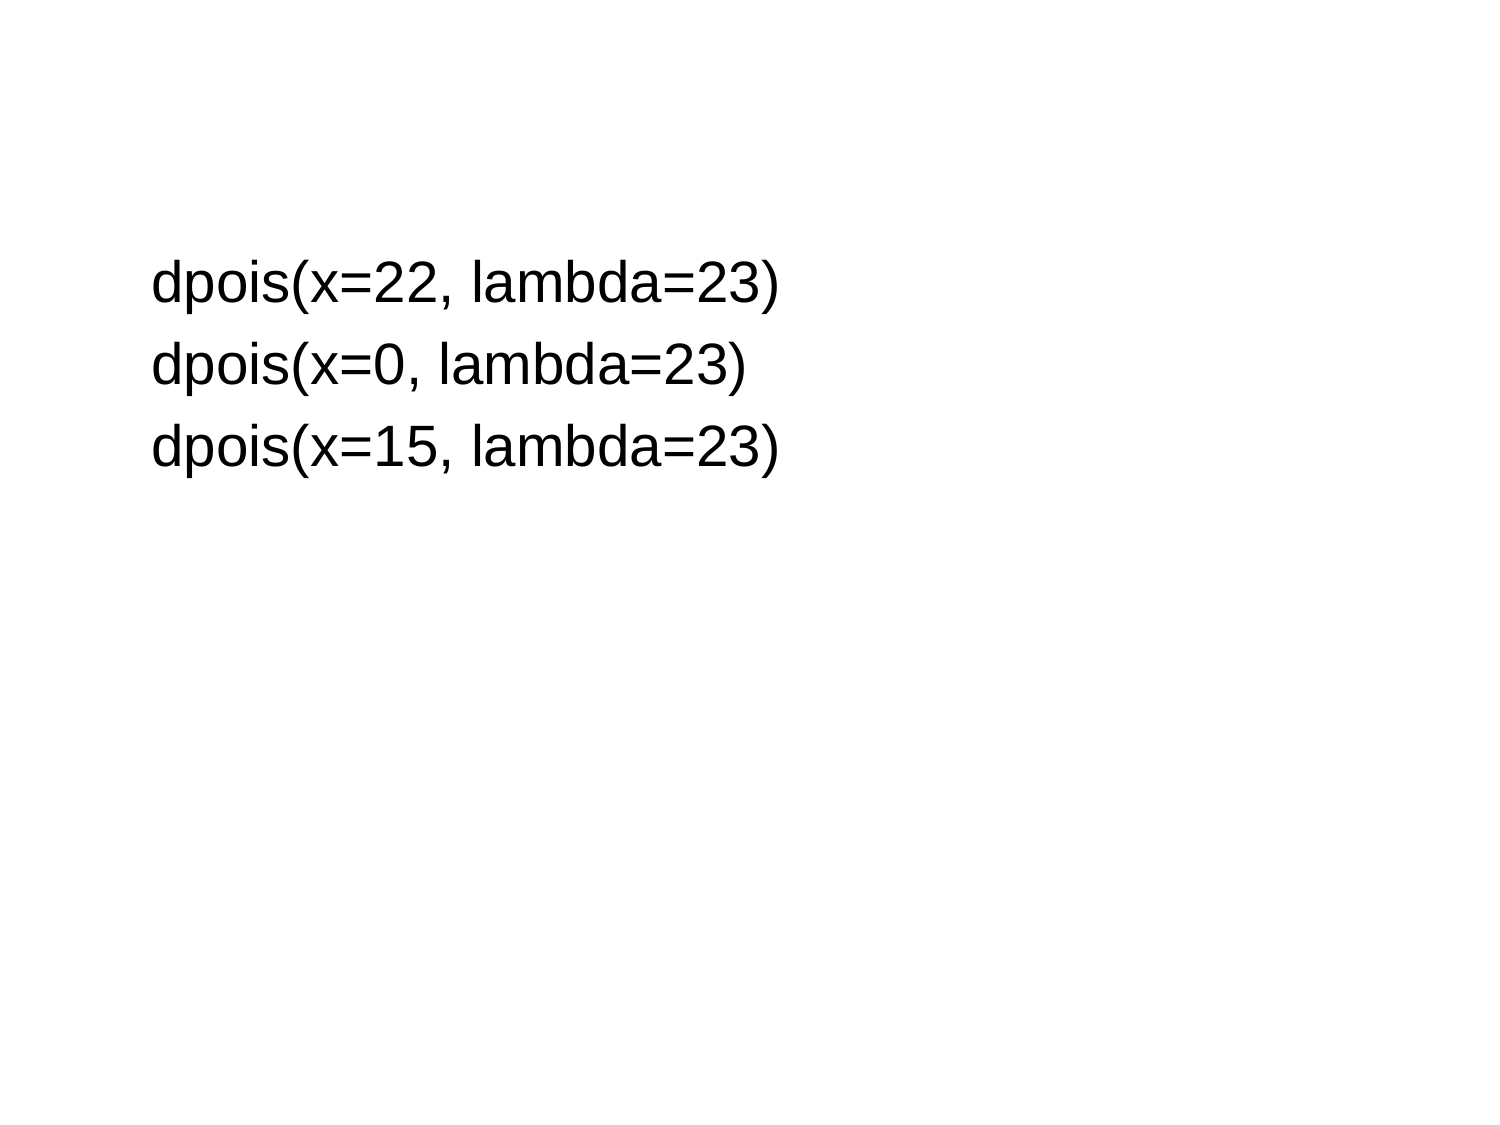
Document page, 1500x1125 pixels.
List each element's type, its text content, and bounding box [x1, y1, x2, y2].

list dpois(x=22, lambda=23) dpois(x=0, lambda=23) dpois(x=15, lambda=23) [136, 236, 1405, 913]
